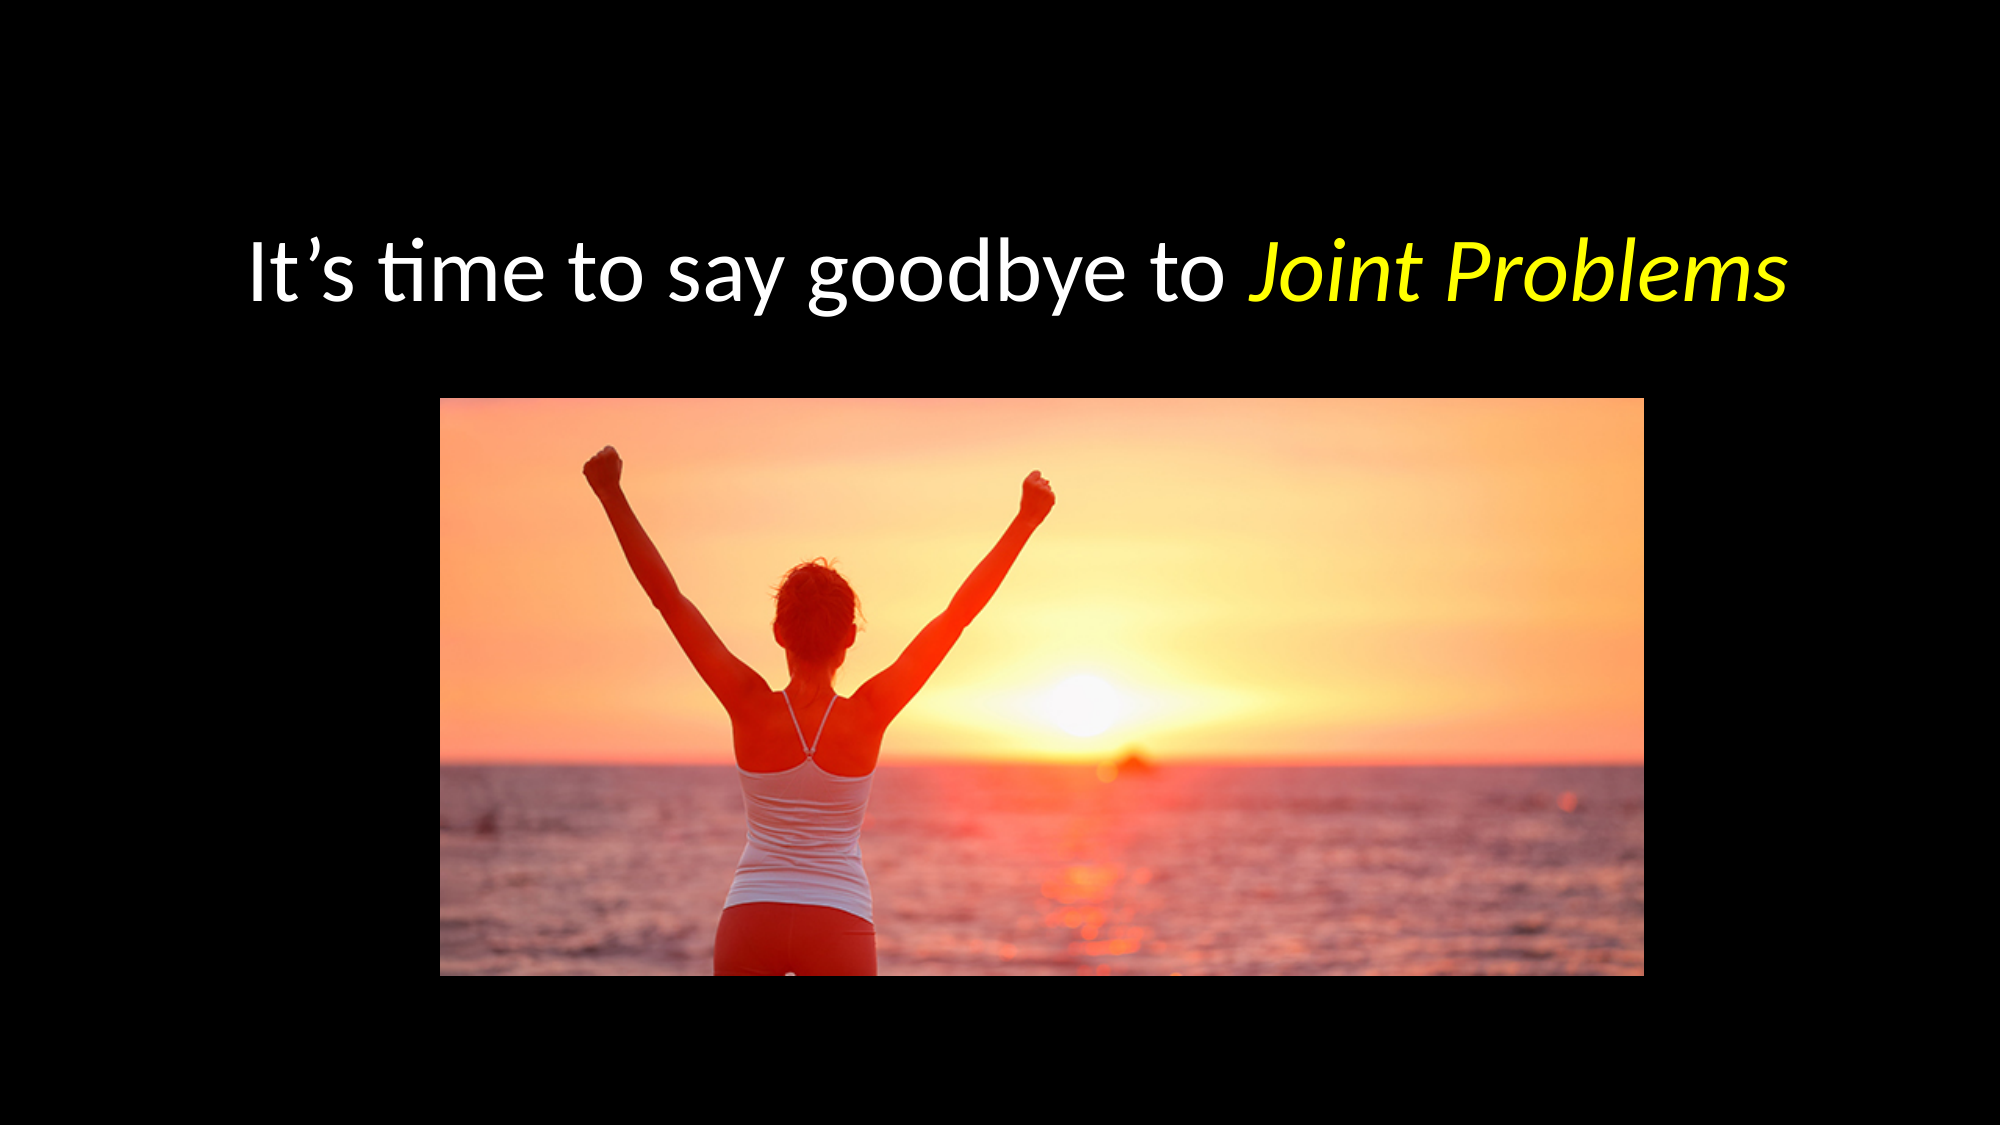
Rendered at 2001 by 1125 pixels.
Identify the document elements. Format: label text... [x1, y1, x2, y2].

list It’s time to say goodbye to Joint Problems [156, 215, 1881, 713]
picture [440, 398, 1644, 976]
